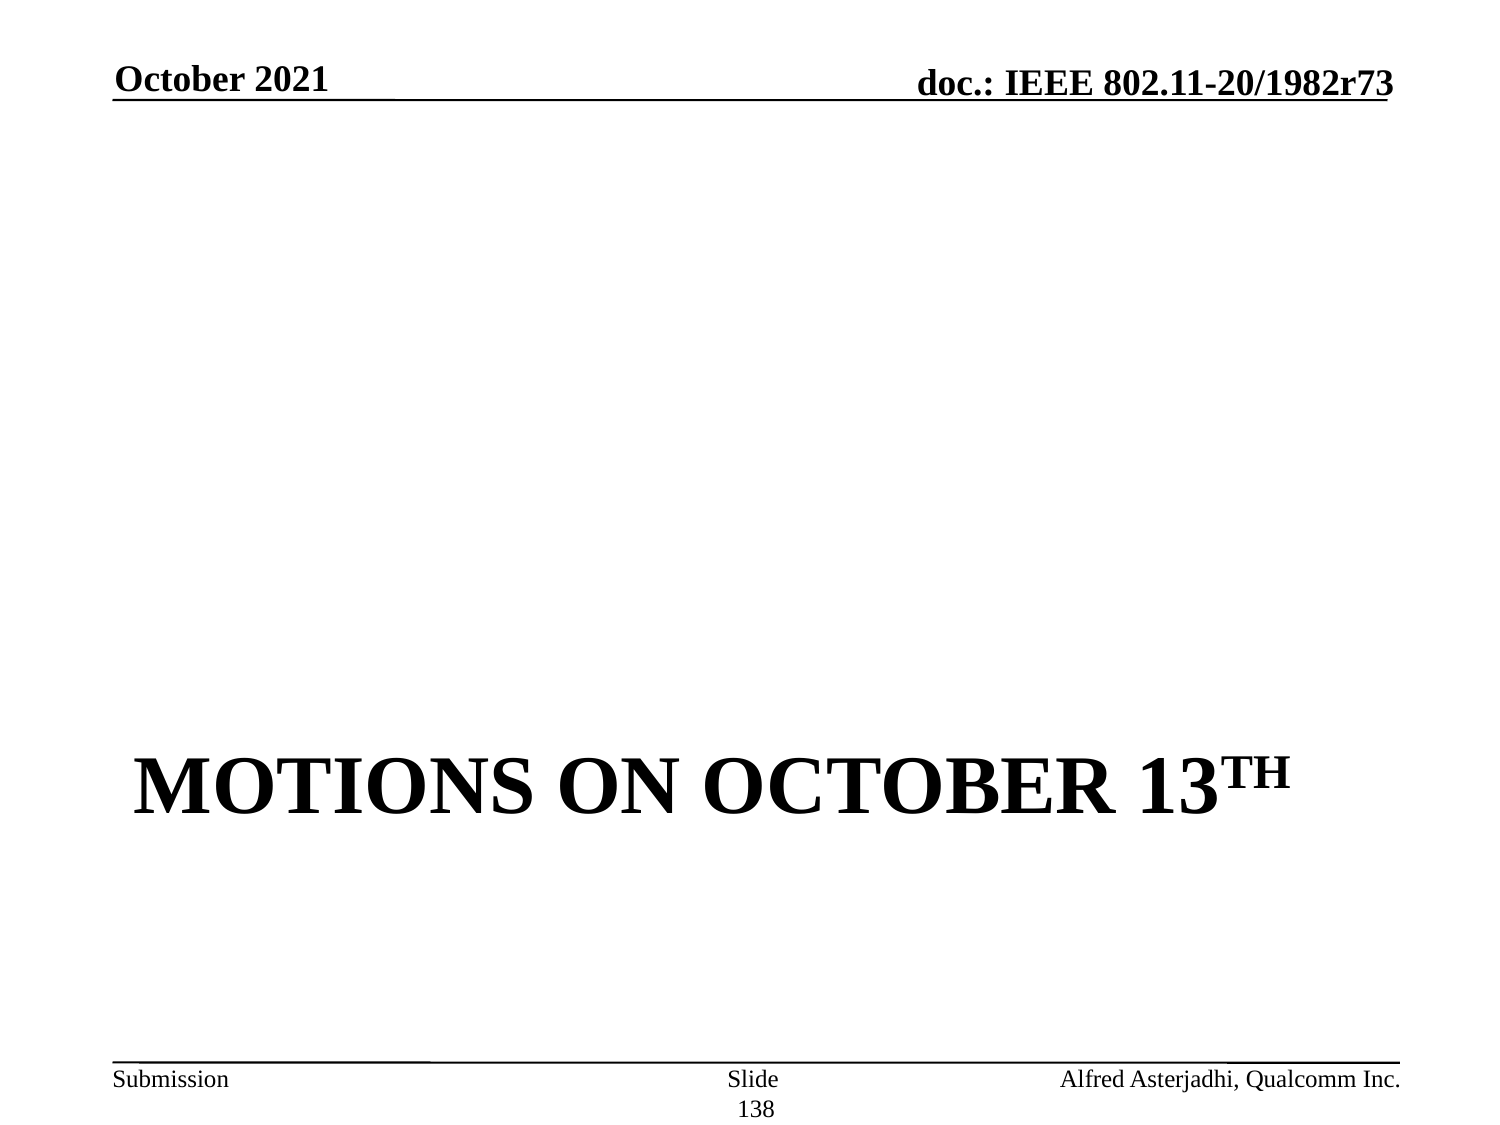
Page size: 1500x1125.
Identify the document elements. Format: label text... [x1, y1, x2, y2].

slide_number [114, 54, 423, 100]
slide_number Slide 138 [712, 1061, 800, 1123]
title Motions on October 13th [118, 722, 1394, 947]
footer Alfred Asterjadhi, Qualcomm Inc. [878, 1061, 1402, 1093]
